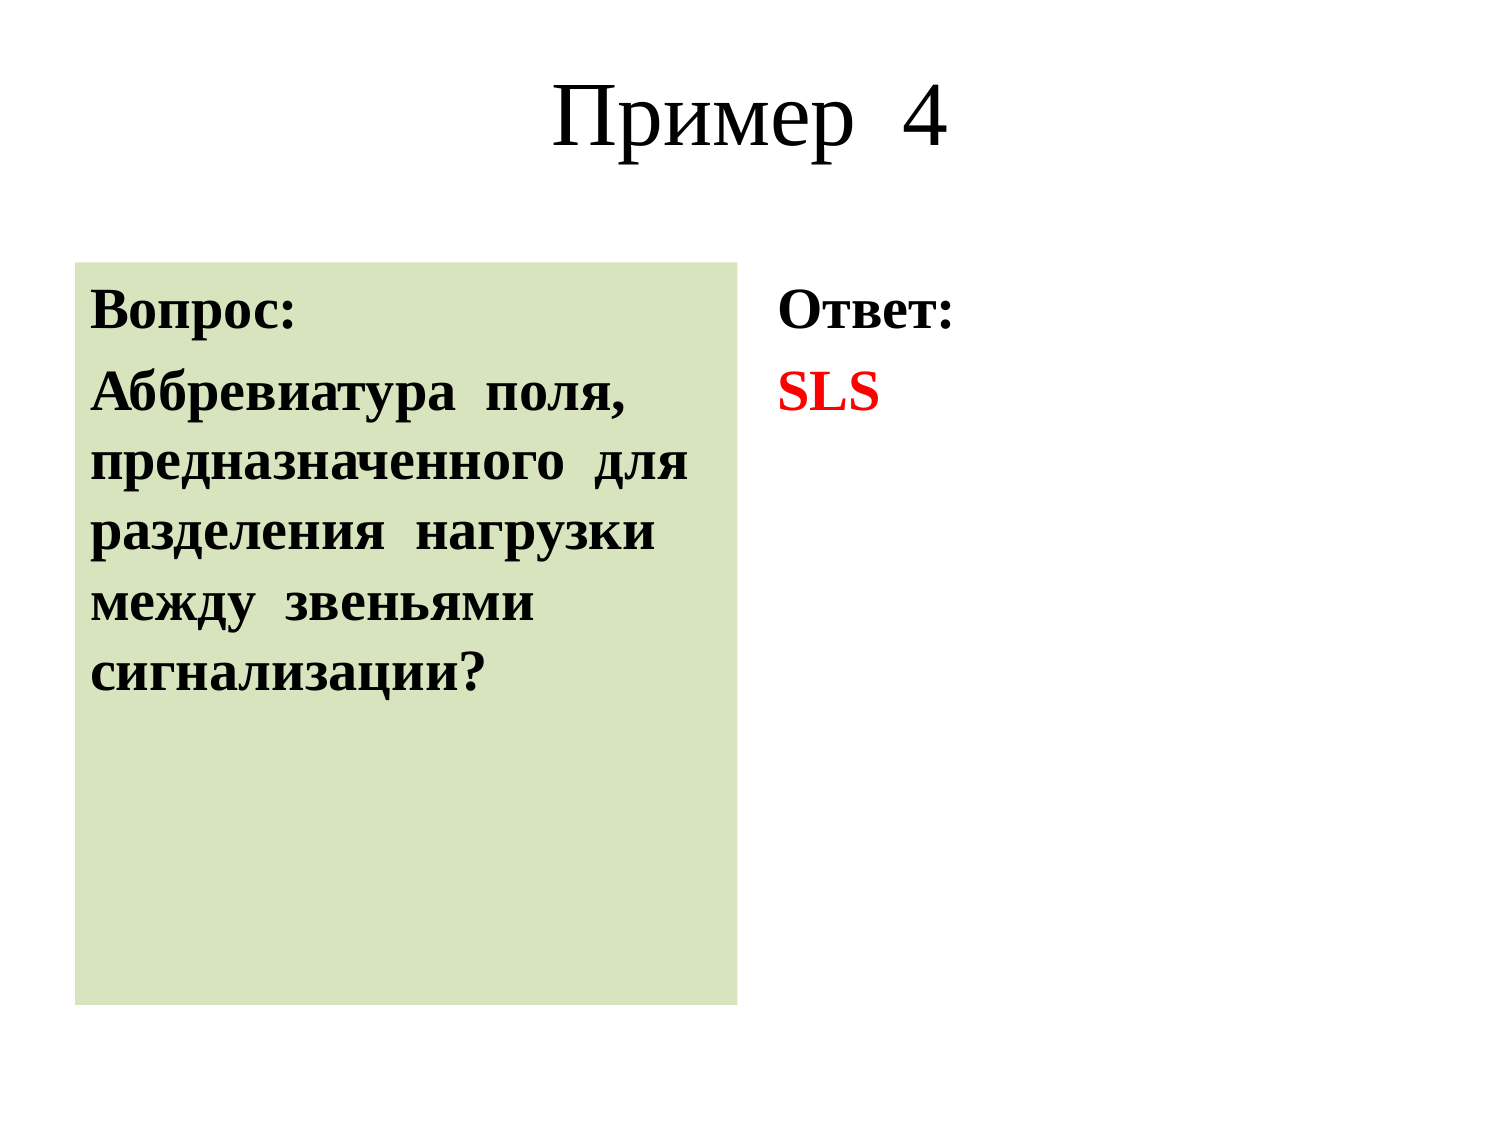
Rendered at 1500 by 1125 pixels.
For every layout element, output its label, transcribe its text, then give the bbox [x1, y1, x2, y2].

list Вопрос: Аббревиатура поля, предназначенного для разделения нагрузки между звеньями сигнализации? [75, 262, 738, 1005]
list Ответ: SLS [762, 262, 1425, 1005]
title Пример 4 [75, 45, 1425, 173]
